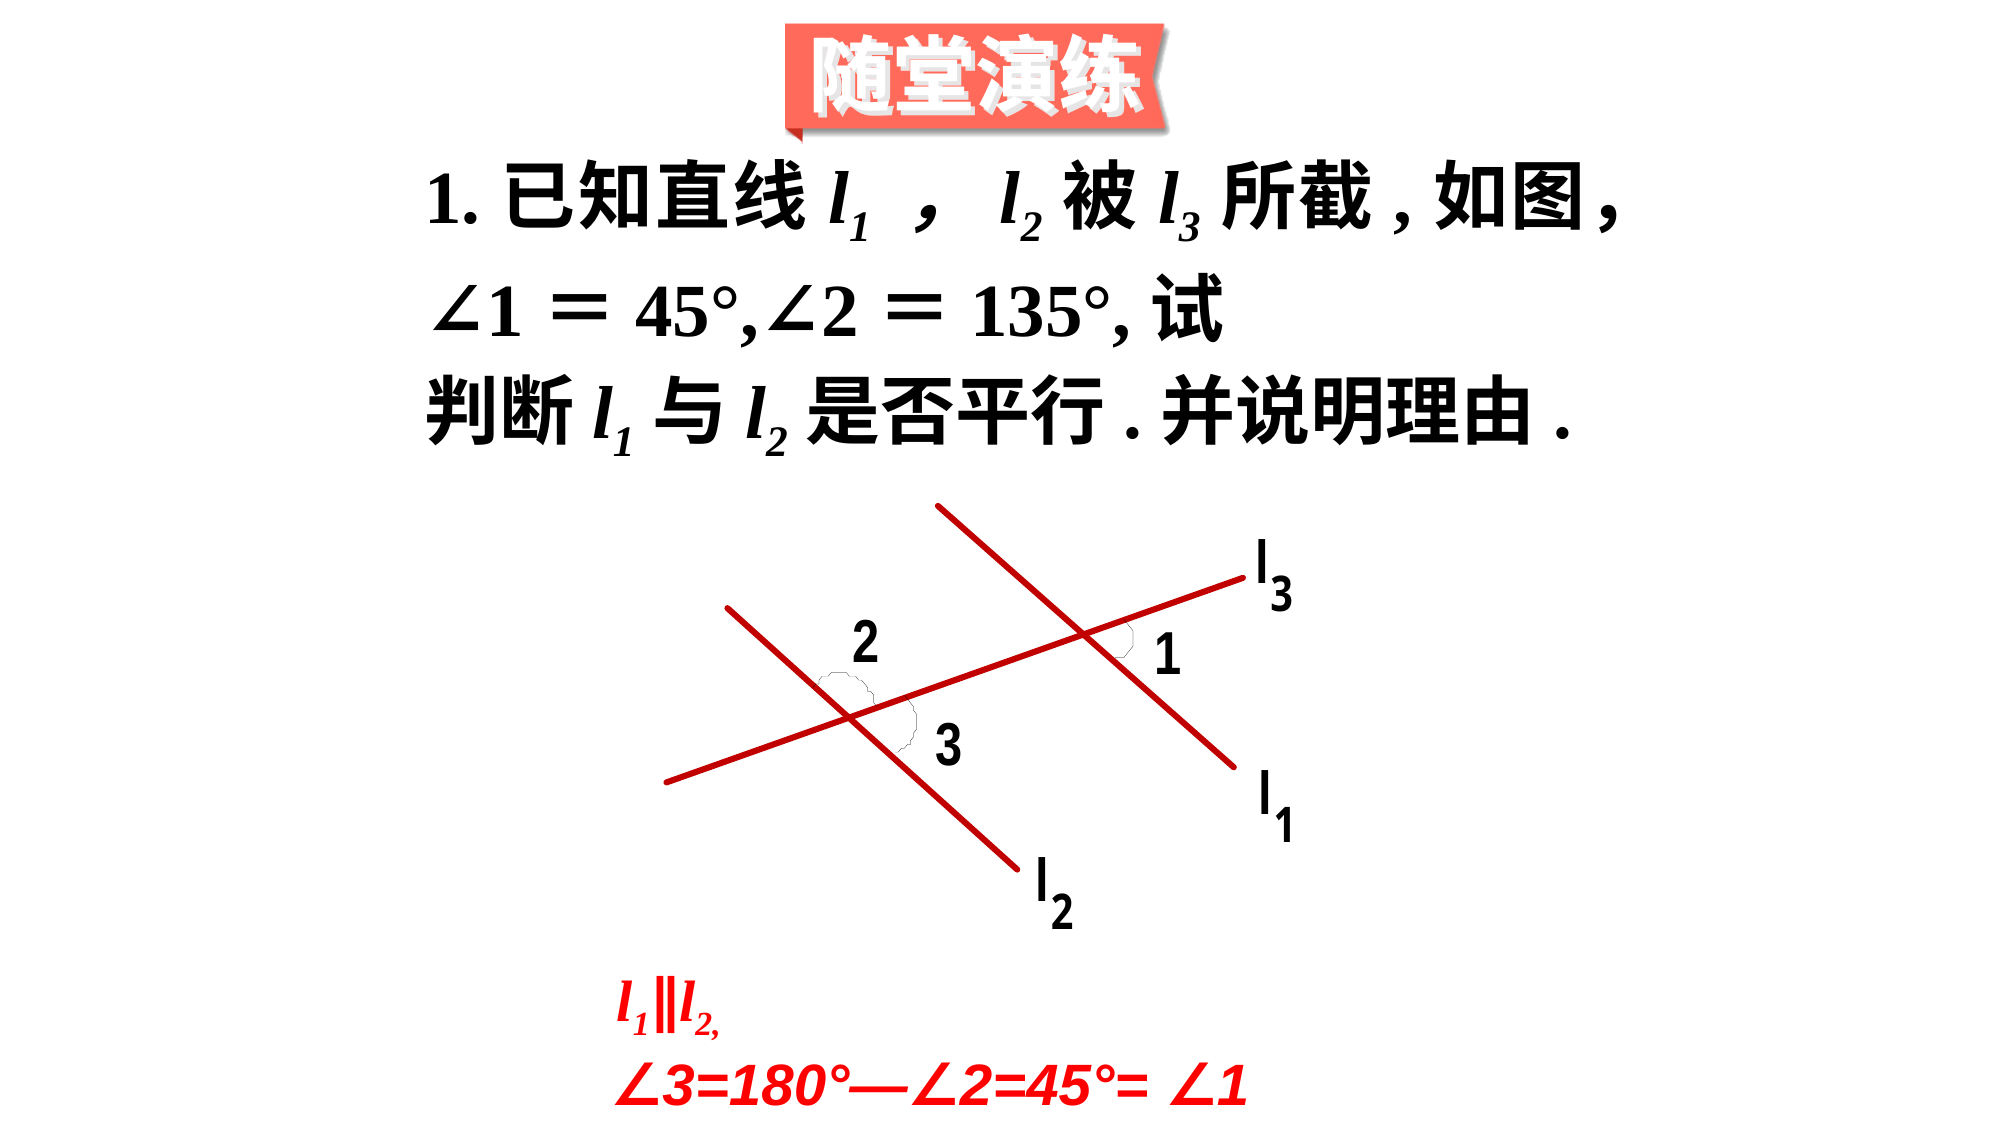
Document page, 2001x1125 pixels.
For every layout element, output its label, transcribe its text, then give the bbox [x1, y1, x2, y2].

text_box 1.已知直线l1 ，l2被l3所截,如图， ∠1＝45°,∠2＝135°,试 判断l1与l2是否平行.并说明理由. [409, 140, 1603, 473]
text_box l1∥l2, [602, 955, 736, 1039]
picture [657, 494, 1307, 953]
text_box ∠3=180°—∠2=45°= ∠1 [595, 1039, 1265, 1125]
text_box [775, 0, 1224, 225]
